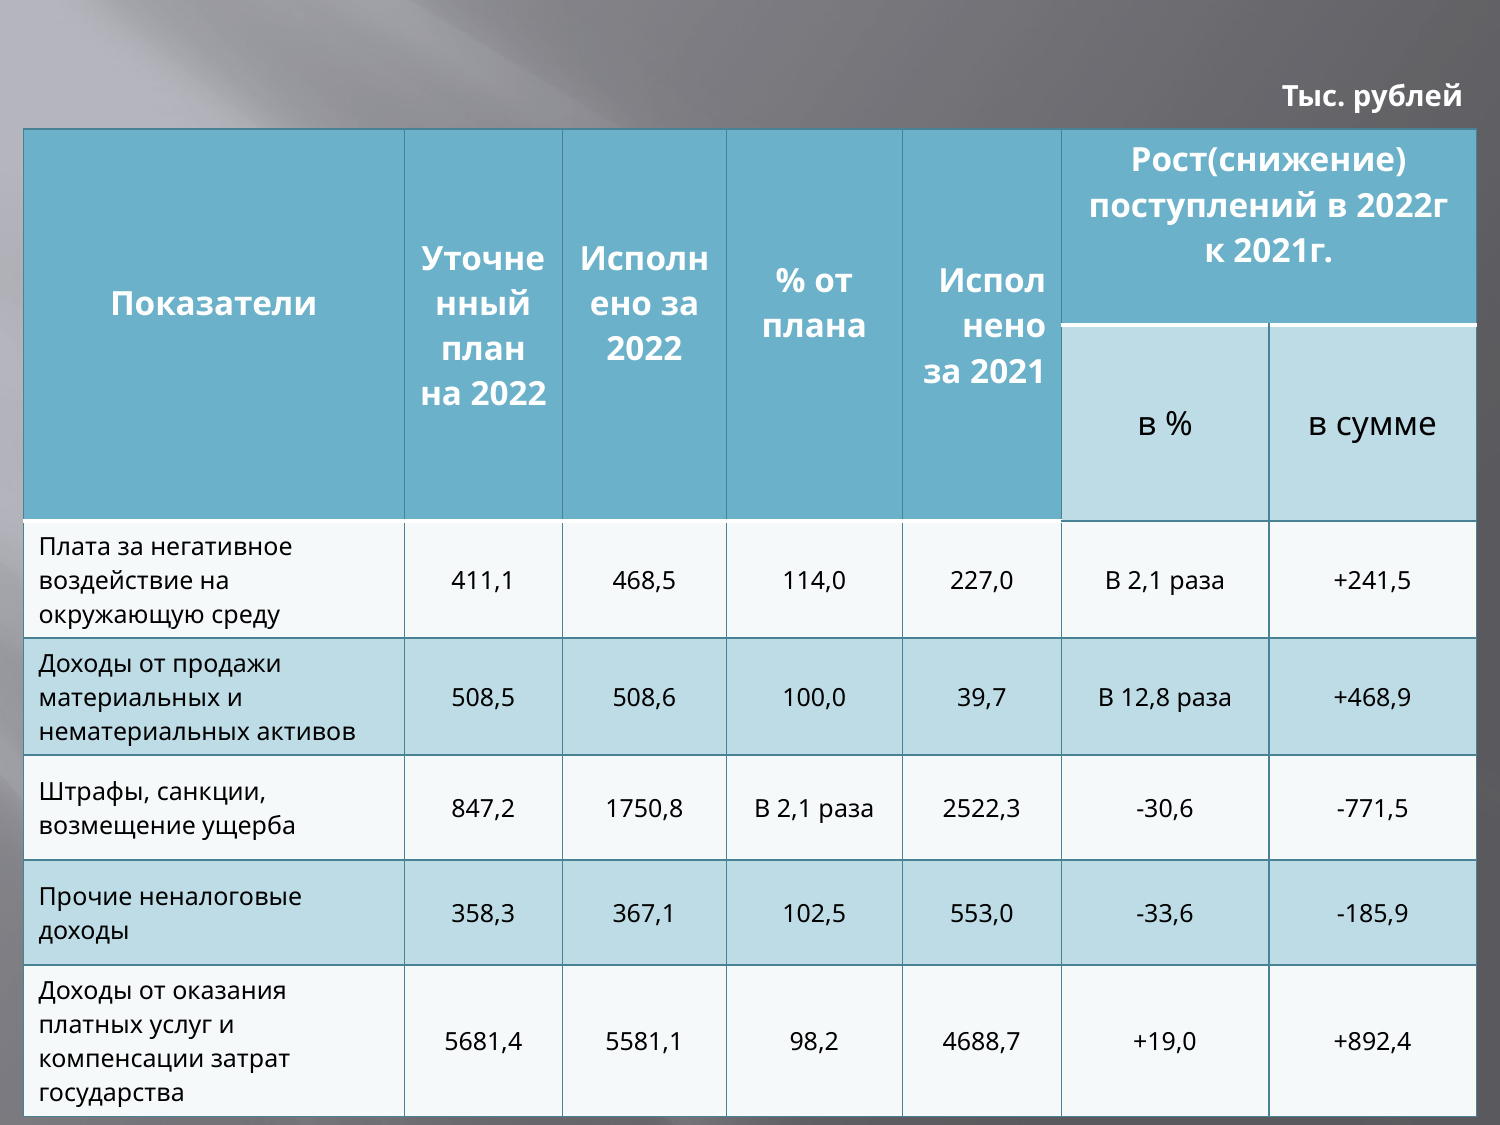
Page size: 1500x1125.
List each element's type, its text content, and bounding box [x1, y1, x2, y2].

table_cell Доходы от продажи материальных и нематериальных активов [24, 639, 404, 754]
table_cell 227,0 [903, 523, 1061, 637]
table_header Уточненный план на 2022 [405, 130, 562, 519]
table_cell В 12,8 раза [1062, 639, 1268, 754]
table_cell В 2,1 раза [1062, 522, 1268, 637]
table_cell Штрафы, санкции, возмещение ущерба [24, 756, 404, 859]
table_cell 102,5 [727, 861, 902, 964]
table_cell Прочие неналоговые доходы [24, 861, 404, 964]
table_cell в % [1062, 327, 1268, 520]
table_cell 39,7 [903, 639, 1061, 754]
table_cell 508,6 [563, 639, 726, 754]
table_cell 2522,3 [903, 756, 1061, 859]
table_cell в сумме [1270, 327, 1476, 520]
table_header Исполнено за 2021 [903, 130, 1061, 519]
table_cell 411,1 [405, 523, 562, 637]
table_cell 100,0 [727, 639, 902, 754]
table_header Показатели [24, 130, 404, 519]
table_cell Плата за негативное воздействие на окружающую среду [24, 523, 404, 637]
table_cell 367,1 [563, 861, 726, 964]
table_cell +241,5 [1270, 522, 1476, 637]
table_cell -30,6 [1062, 756, 1268, 859]
table_cell 5681,4 [405, 966, 562, 1116]
table_cell +468,9 [1270, 639, 1476, 754]
table_cell -771,5 [1270, 756, 1476, 859]
table_cell 847,2 [405, 756, 562, 859]
table_header Исполнено за 2022 [563, 130, 726, 519]
table_cell 358,3 [405, 861, 562, 964]
table_cell 114,0 [727, 523, 902, 637]
table_cell 1750,8 [563, 756, 726, 859]
table_cell -33,6 [1062, 861, 1268, 964]
text_box Тыс. рублей [1267, 70, 1478, 120]
table_header Рост(снижение) поступлений в 2022г к 2021г. [1062, 130, 1476, 323]
table_cell 5581,1 [563, 966, 726, 1116]
table_cell 98,2 [727, 966, 902, 1116]
table_cell 4688,7 [903, 966, 1061, 1116]
table_header % от плана [727, 130, 902, 519]
table_cell +19,0 [1062, 966, 1268, 1116]
table_cell Доходы от оказания платных услуг и компенсации затрат государства [24, 966, 404, 1116]
table_cell 468,5 [563, 523, 726, 637]
table_cell 508,5 [405, 639, 562, 754]
table_cell -185,9 [1270, 861, 1476, 964]
table_cell В 2,1 раза [727, 756, 902, 859]
table_cell 553,0 [903, 861, 1061, 964]
table_cell +892,4 [1270, 966, 1476, 1116]
